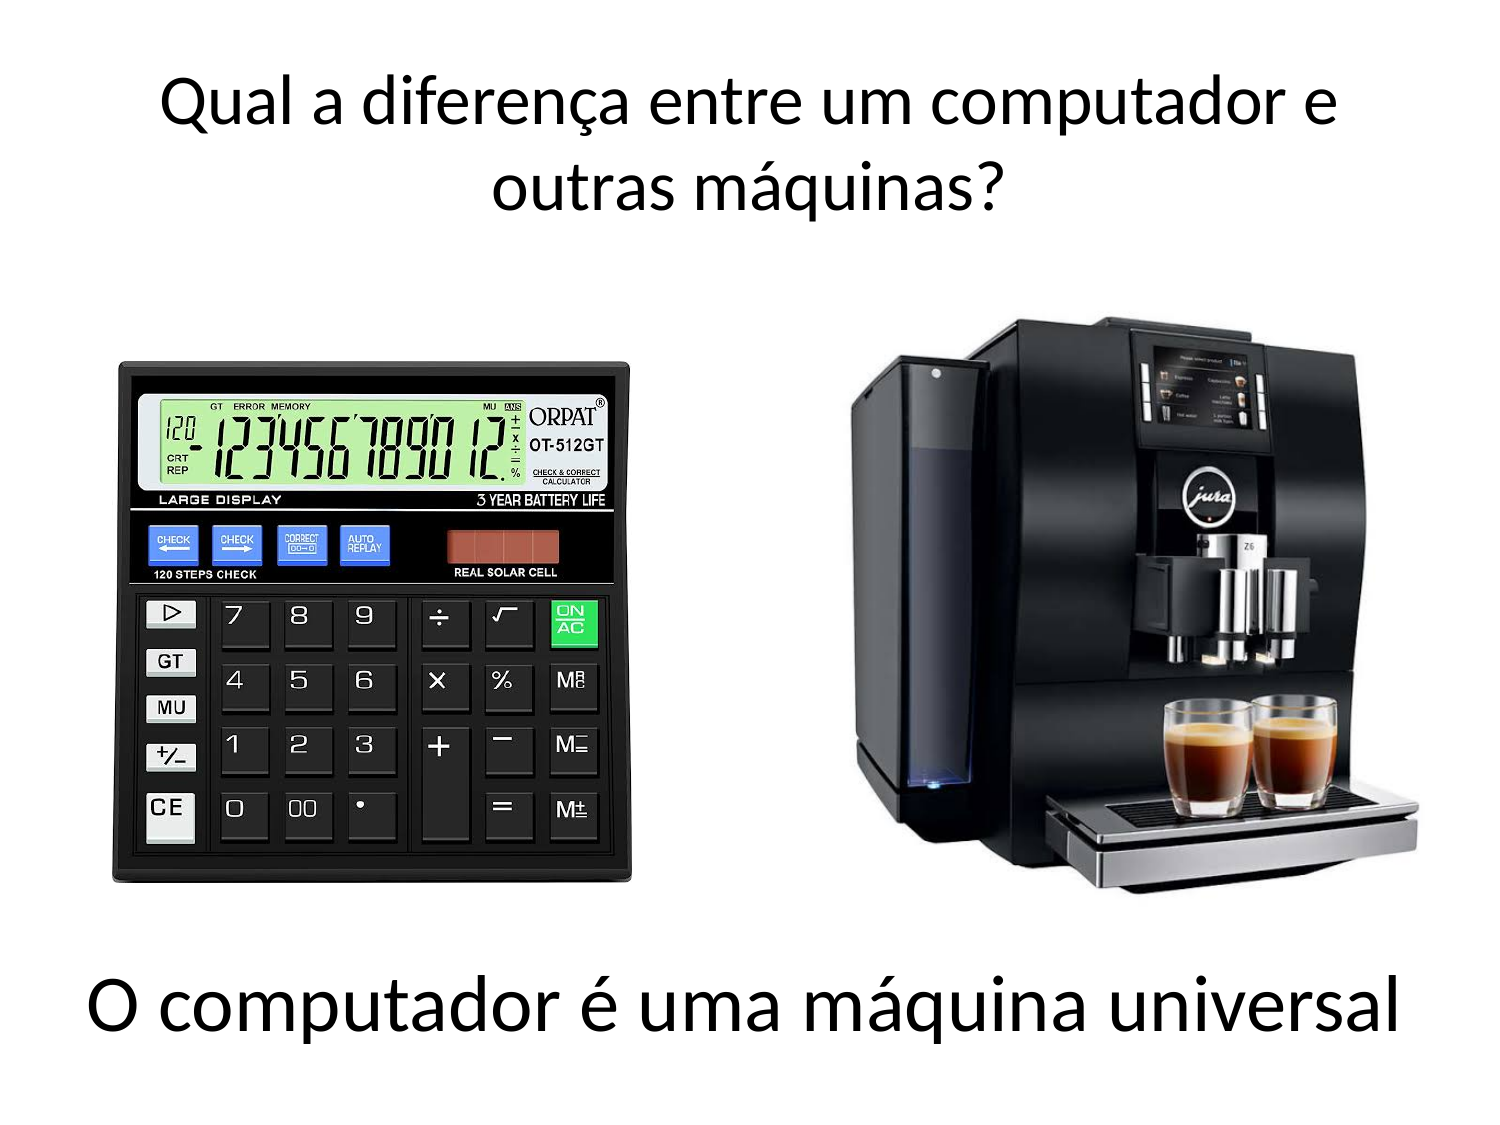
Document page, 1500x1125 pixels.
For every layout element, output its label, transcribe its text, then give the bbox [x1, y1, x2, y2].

title Qual a diferença entre um computador e outras máquinas? [75, 45, 1425, 233]
picture [832, 302, 1439, 909]
text_box O computador é uma máquina universal [17, 905, 1474, 1093]
picture [111, 361, 633, 883]
